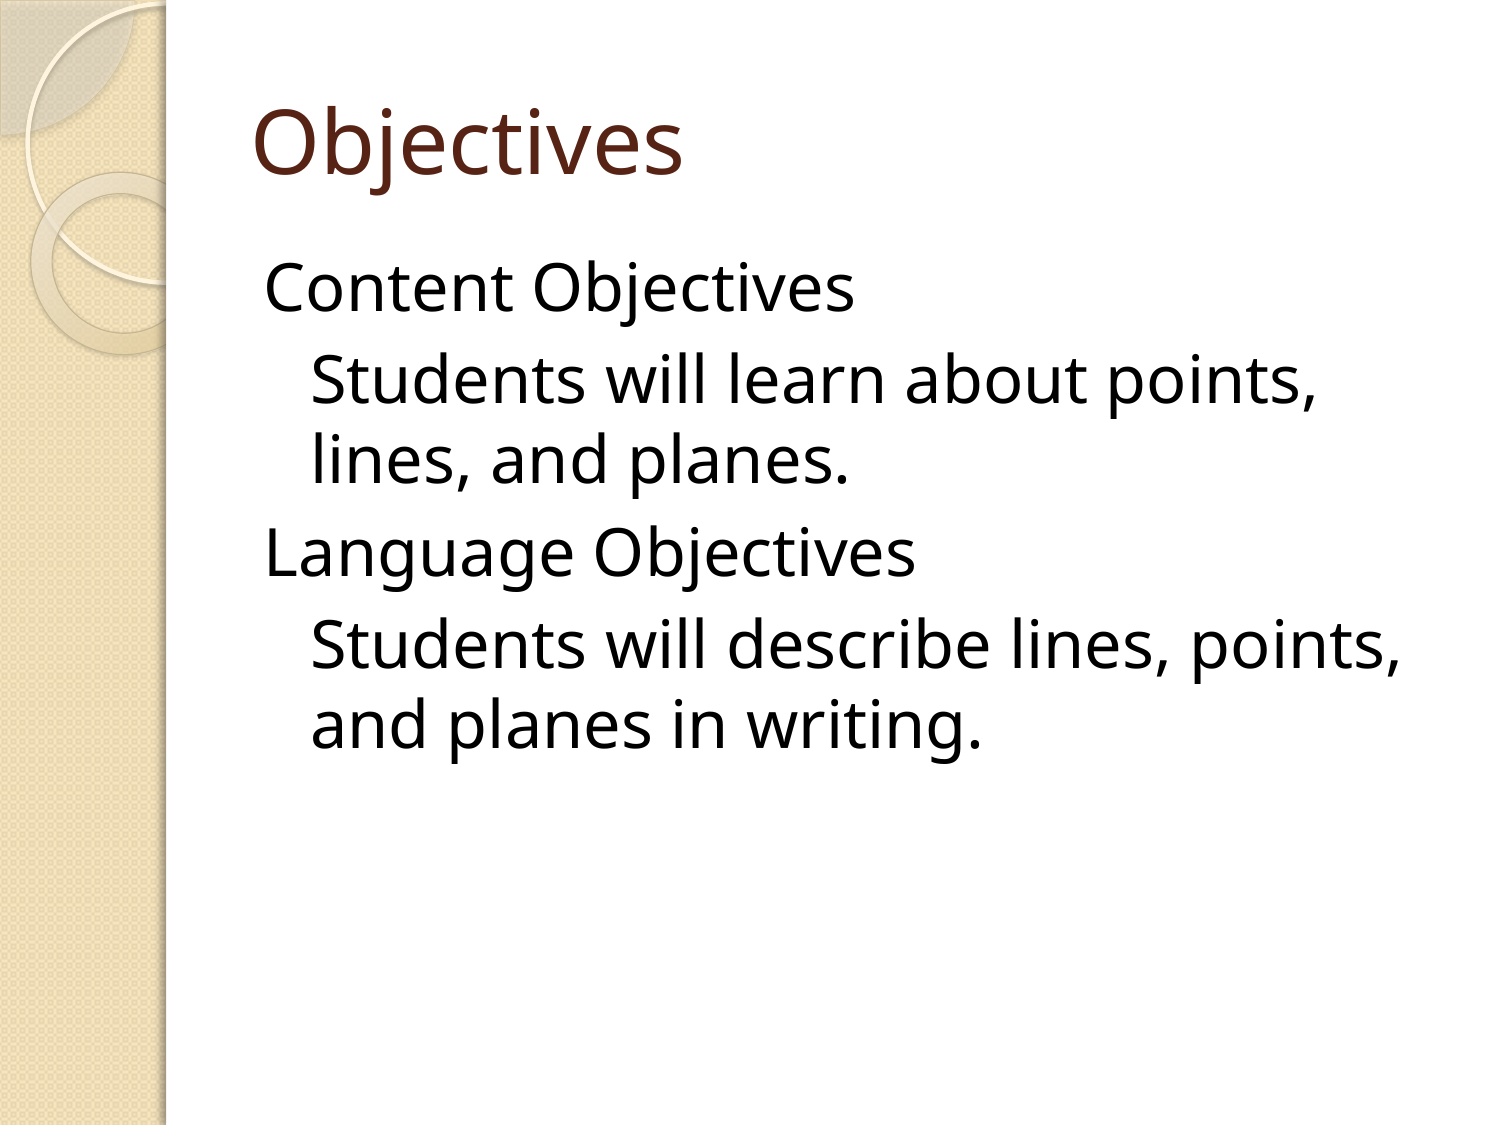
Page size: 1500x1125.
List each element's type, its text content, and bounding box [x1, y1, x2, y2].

list Content Objectives Students will learn about points, lines, and planes. Language Objectives Students will describe lines, points, and planes in writing. [235, 237, 1466, 1025]
title Objectives [235, 45, 1466, 233]
